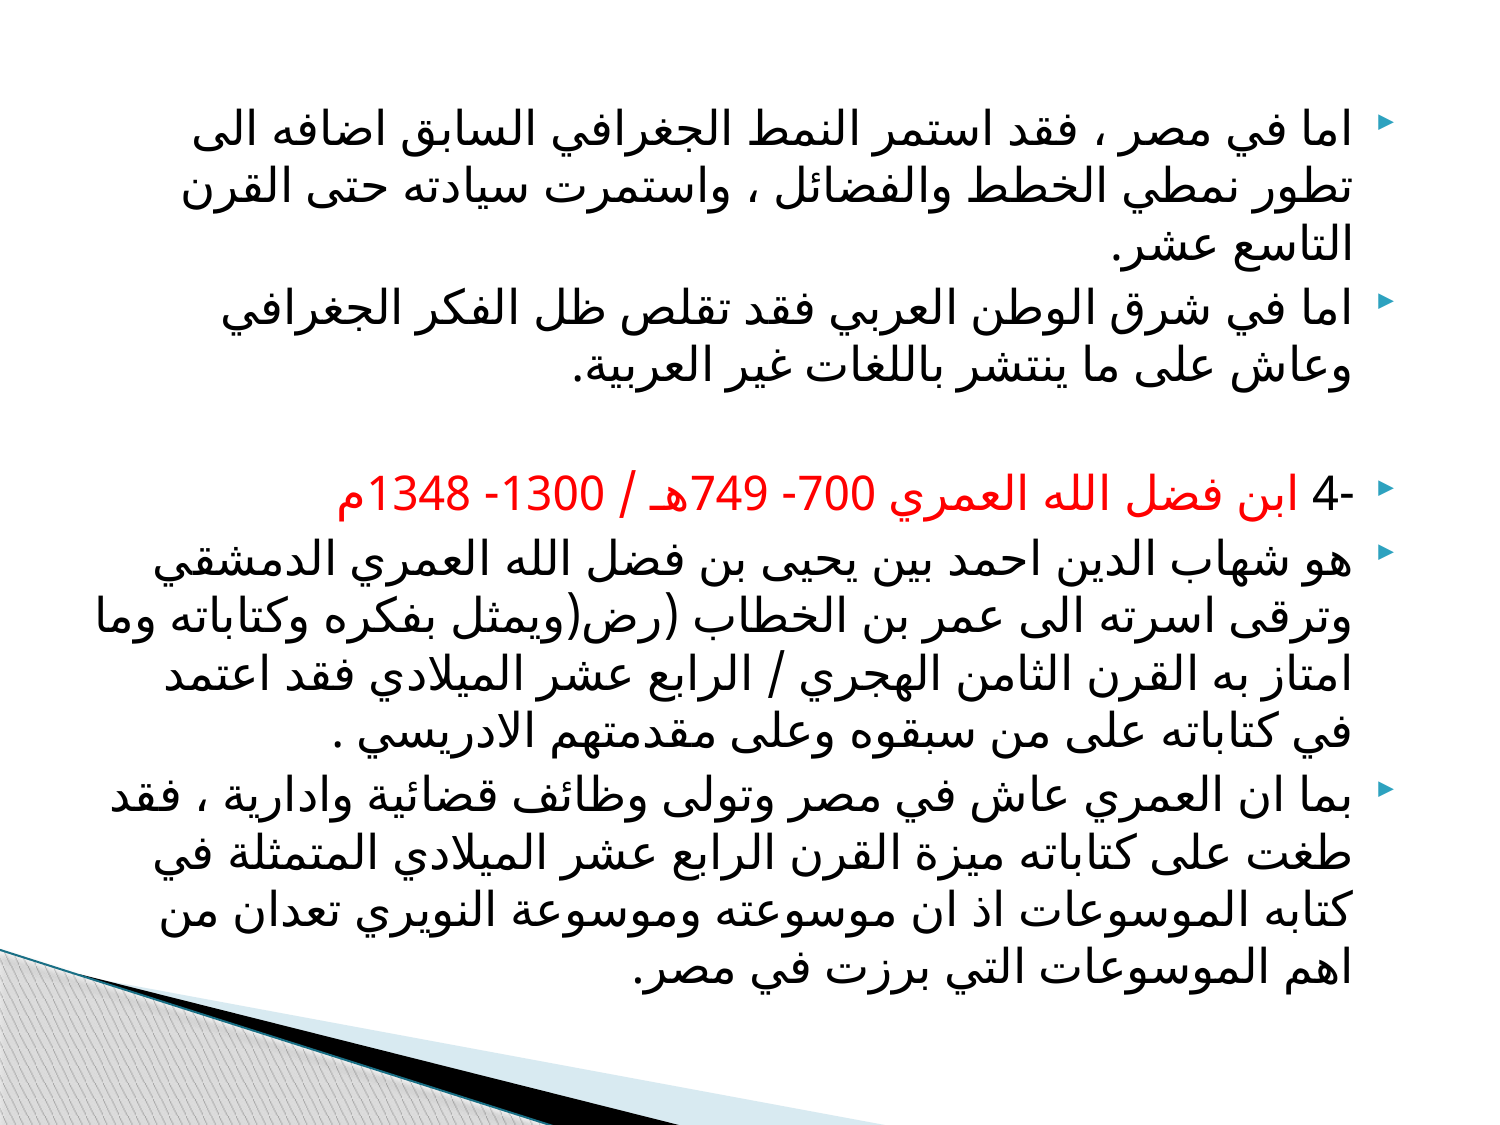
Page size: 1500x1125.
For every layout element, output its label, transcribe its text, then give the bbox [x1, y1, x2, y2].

list اما في مصر ، فقد استمر النمط الجغرافي السابق اضافه الى تطور نمطي الخطط والفضائل ، واستمرت سيادته حتى القرن التاسع عشر. اما في شرق الوطن العربي فقد تقلص ظل الفكر الجغرافي وعاش على ما ينتشر باللغات غير العربية. -4 ابن فضل الله العمري 700- 749هـ / 1300- 1348م هو شهاب الدين احمد بين يحيى بن فضل الله العمري الدمشقي وترقى اسرته الى عمر بن الخطاب (رض(ويمثل بفكره وكتاباته وما امتاز به القرن الثامن الهجري / الرابع عشر الميلادي فقد اعتمد في كتاباته على من سبقوه وعلى مقدمتهم الادريسي . بما ان العمري عاش في مصر وتولى وظائف قضائية وادارية ، فقد طغت على كتاباته ميزة القرن الرابع عشر الميلادي المتمثلة في كتابه الموسوعات اذ ان موسوعته وموسوعة النويري تعدان من اهم الموسوعات التي برزت في مصر. [75, 90, 1425, 1005]
